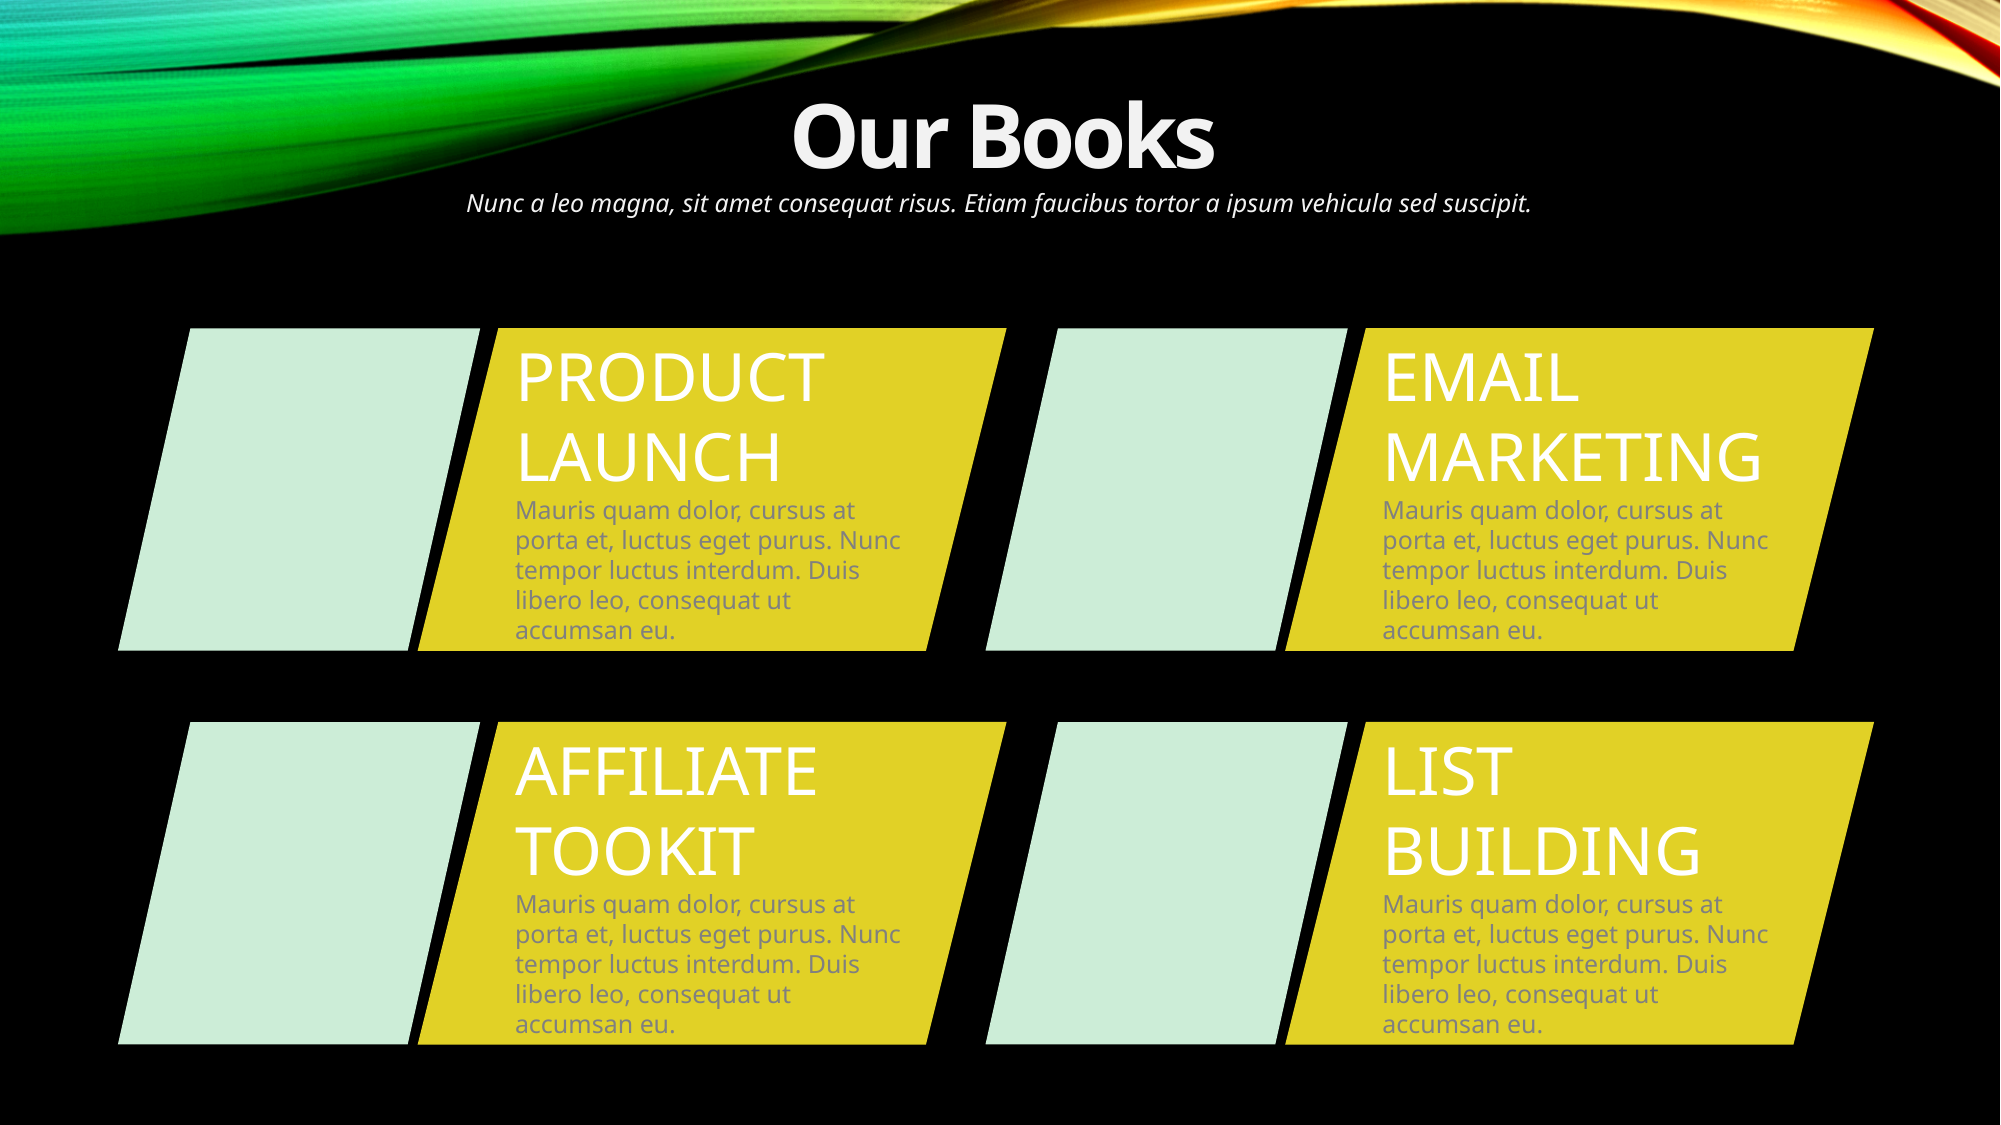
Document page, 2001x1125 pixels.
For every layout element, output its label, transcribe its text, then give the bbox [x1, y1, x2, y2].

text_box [117, 327, 481, 652]
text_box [117, 721, 481, 1045]
text_box EMAIL MARKETING Mauris quam dolor, cursus at porta et, luctus eget purus. Nunc tempor luctus interdum. Duis libero leo, consequat ut accumsan eu. [1348, 327, 1876, 652]
picture [0, 0, 2000, 237]
text_box PRODUCT LAUNCH Mauris quam dolor, cursus at porta et, luctus eget purus. Nunc tempor luctus interdum. Duis libero leo, consequat ut accumsan eu. [481, 327, 985, 652]
text_box Our Books [779, 74, 1228, 182]
text_box AFFILIATE TOOKIT Mauris quam dolor, cursus at porta et, luctus eget purus. Nunc tempor luctus interdum. Duis libero leo, consequat ut accumsan eu. [416, 720, 1007, 1046]
text_box Nunc a leo magna, sit amet consequat risus. Etiam faucibus tortor a ipsum vehicula sed suscipit. [123, 182, 1884, 223]
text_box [985, 721, 1348, 1045]
text_box LIST BUILDING Mauris quam dolor, cursus at porta et, luctus eget purus. Nunc tempor luctus interdum. Duis libero leo, consequat ut accumsan eu. [1284, 720, 1876, 1046]
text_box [985, 327, 1348, 652]
